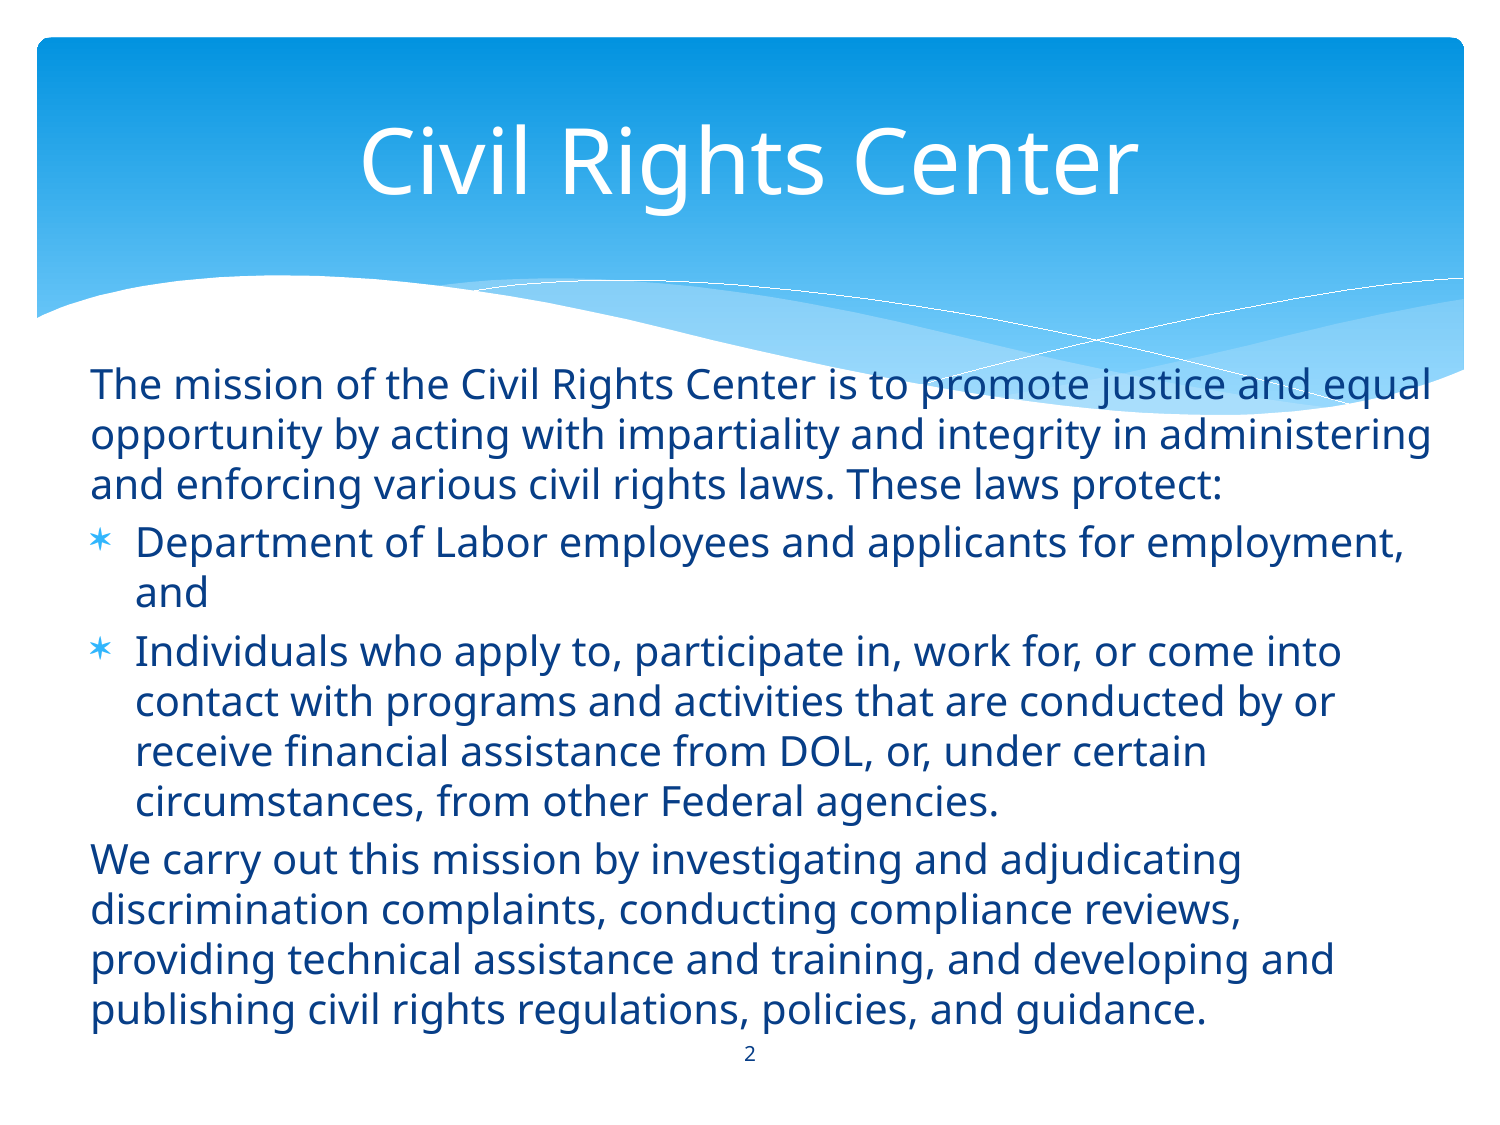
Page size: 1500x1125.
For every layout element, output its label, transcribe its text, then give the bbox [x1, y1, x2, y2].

title Civil Rights Center [75, 55, 1425, 261]
list The mission of the Civil Rights Center is to promote justice and equal opportunity by acting with impartiality and integrity in administering and enforcing various civil rights laws. These laws protect: Department of Labor employees and applicants for employment, and Individuals who apply to, participate in, work for, or come into contact with programs and activities that are conducted by or receive financial assistance from DOL, or, under certain circumstances, from other Federal agencies. We carry out this mission by investigating and adjudicating discrimination complaints, conducting compliance reviews, providing technical assistance and training, and developing and publishing civil rights regulations, policies, and guidance. [75, 350, 1450, 1005]
slide_number 2 [654, 1025, 846, 1086]
